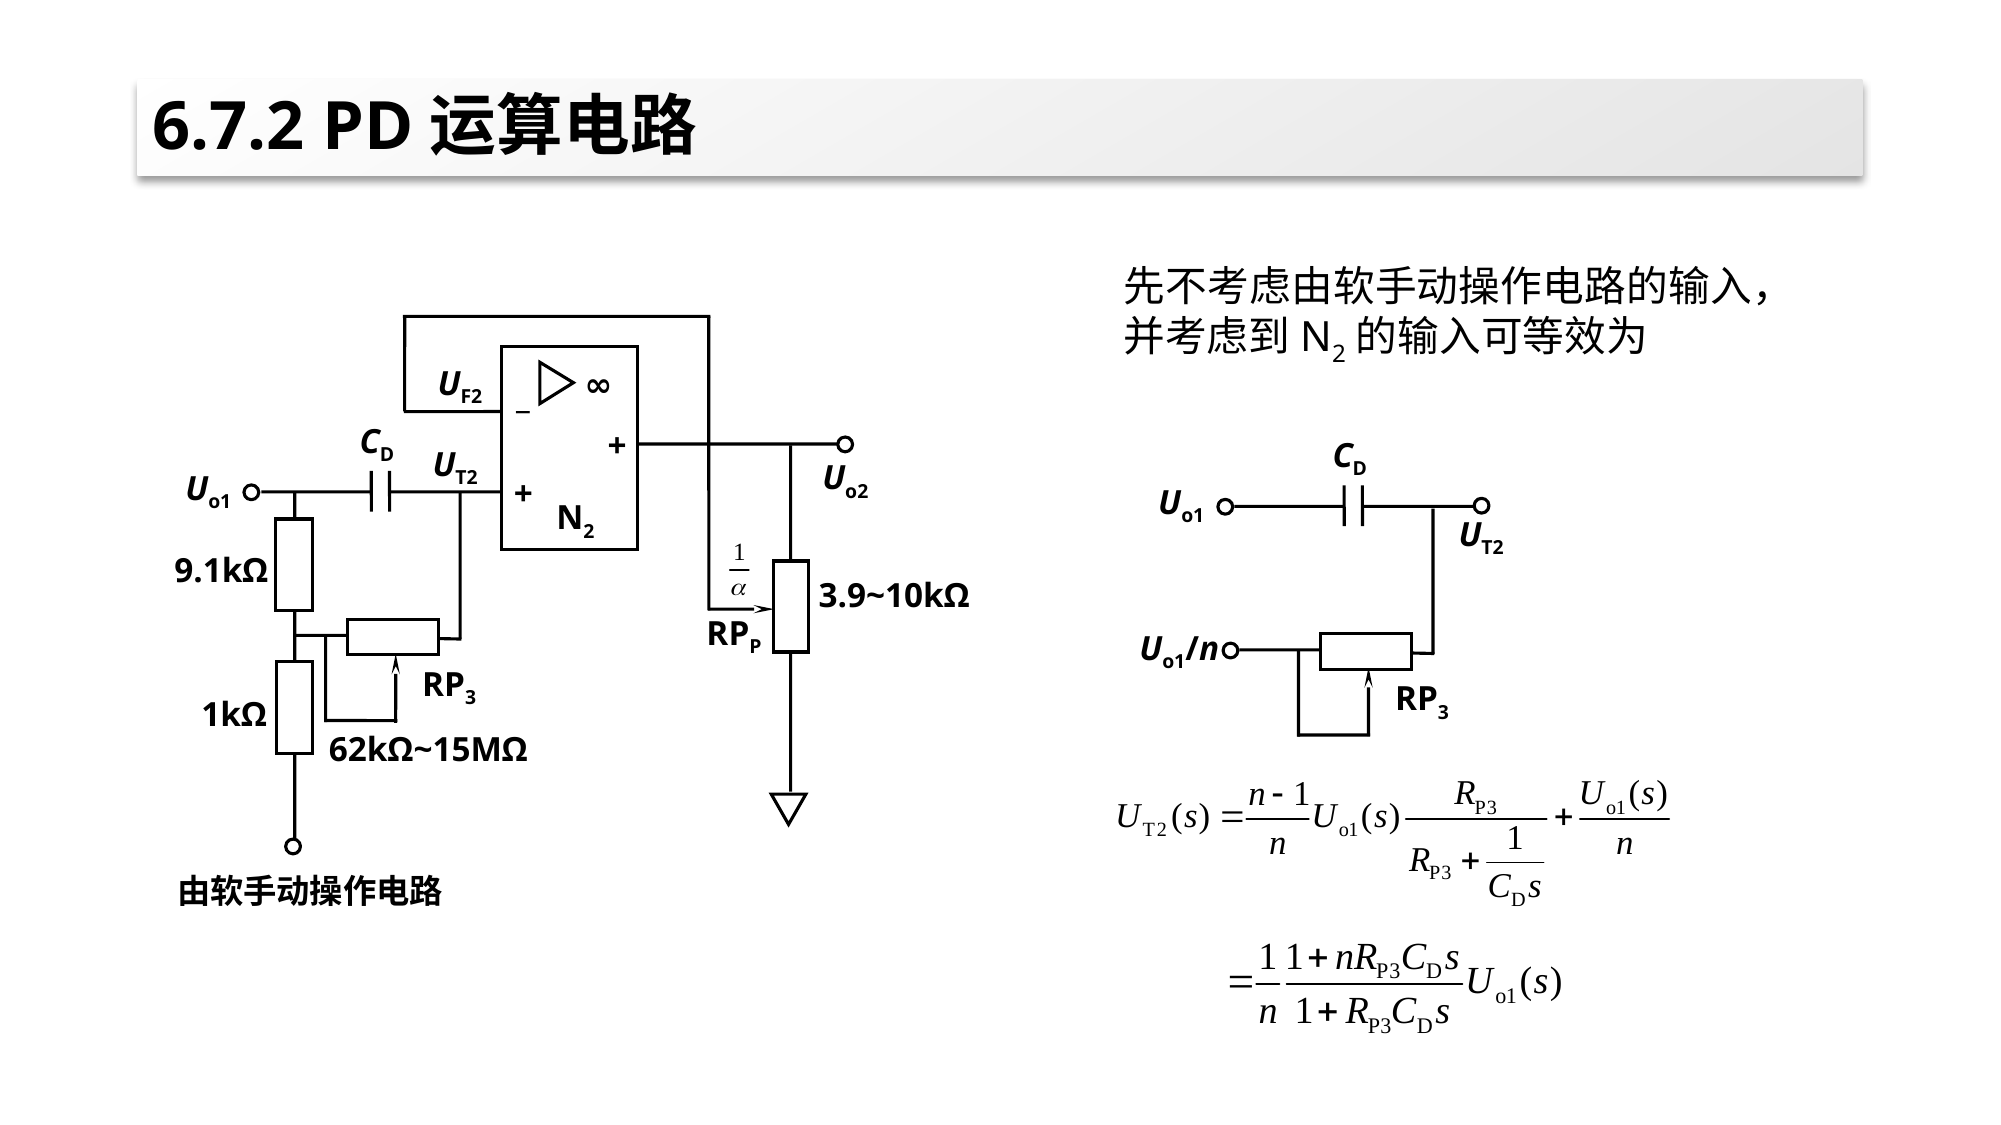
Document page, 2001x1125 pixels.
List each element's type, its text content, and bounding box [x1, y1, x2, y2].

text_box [174, 315, 987, 923]
text_box 先不考虑由软手动操作电路的输入，并考虑到N2的输入可等效为 [1123, 260, 1753, 443]
title 6.7.2 PD运算电路 [137, 79, 1863, 176]
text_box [1113, 772, 1677, 915]
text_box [1219, 932, 1570, 1042]
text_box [1139, 434, 1530, 747]
